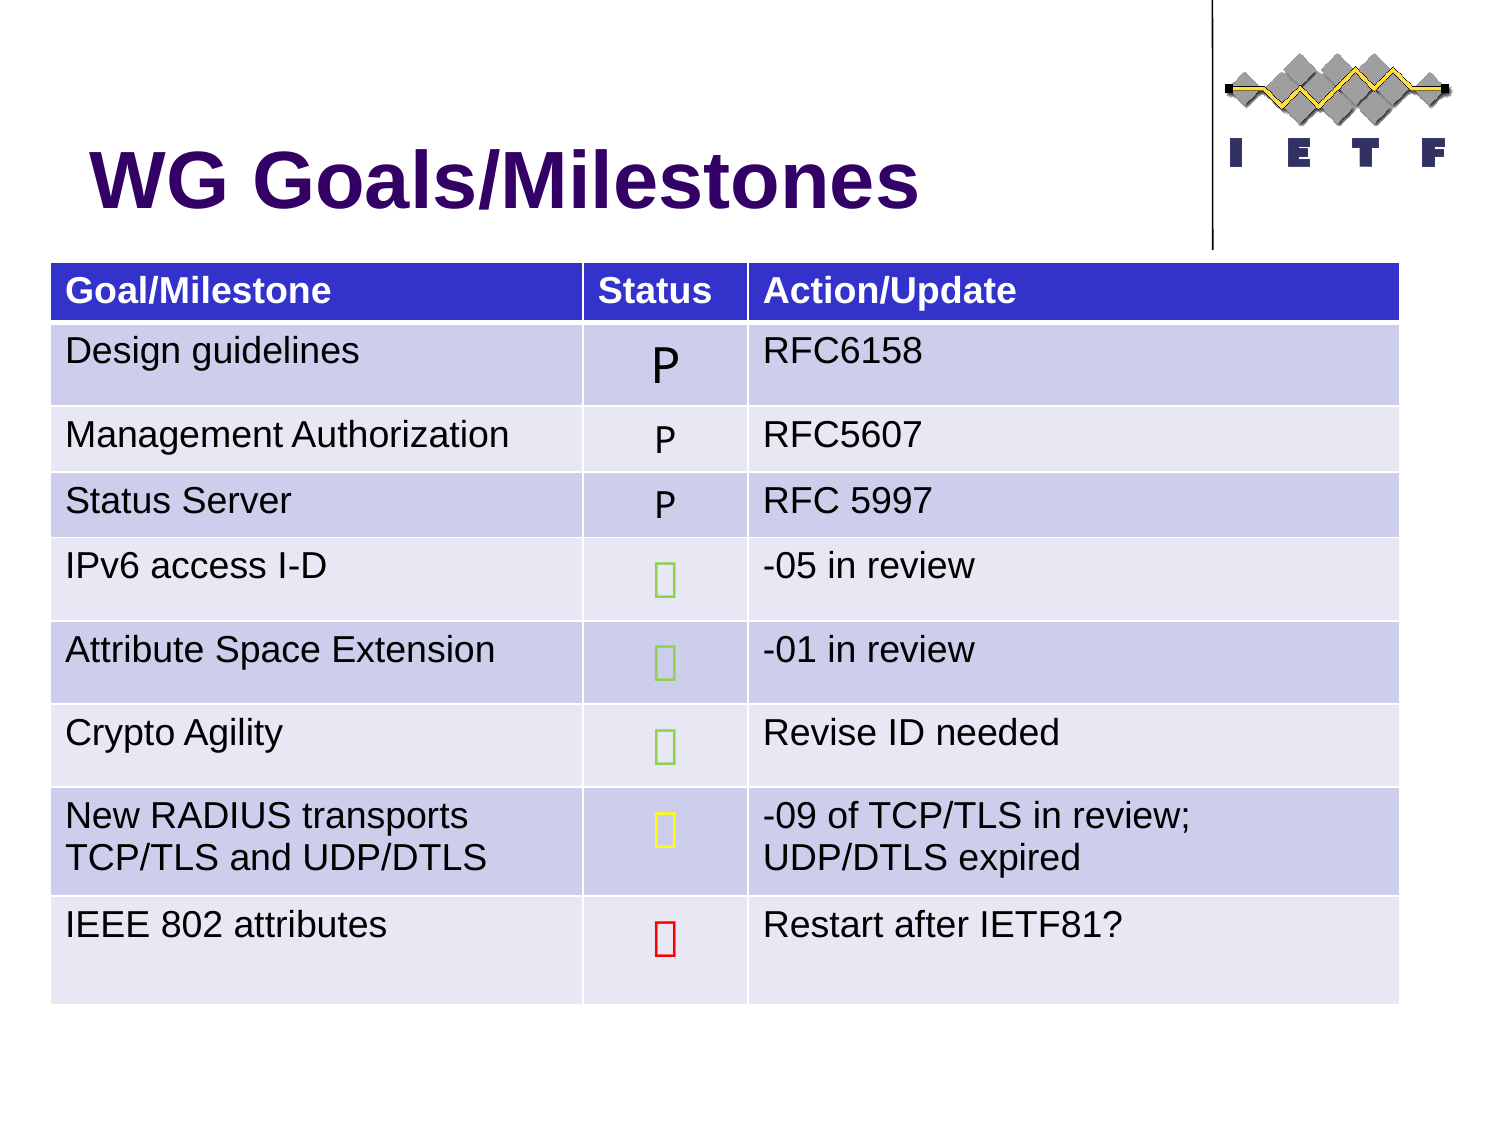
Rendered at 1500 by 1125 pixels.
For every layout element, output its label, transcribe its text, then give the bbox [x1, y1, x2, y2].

table_cell RFC6158 [749, 325, 1399, 405]
table_cell P [584, 407, 747, 471]
table_cell IPv6 access I-D [51, 538, 582, 620]
table_cell IEEE 802 attributes [51, 897, 582, 1004]
table_cell Revise ID needed [749, 705, 1399, 786]
table_cell Management Authorization [51, 407, 582, 471]
table_cell Attribute Space Extension [51, 622, 582, 703]
table_cell P [584, 473, 747, 537]
table_cell Crypto Agility [51, 705, 582, 786]
title WG Goals/Milestones [75, 20, 1200, 233]
table_cell  [584, 705, 747, 786]
table_cell RFC 5997 [749, 473, 1399, 537]
table_cell P [584, 325, 747, 405]
table_cell  [584, 897, 747, 1004]
table_cell New RADIUS transports TCP/TLS and UDP/DTLS [51, 788, 582, 895]
table_header Goal/Milestone [51, 263, 582, 320]
table_cell  [584, 538, 747, 620]
table_cell -09 of TCP/TLS in review; UDP/DTLS expired [749, 788, 1399, 895]
table_cell Status Server [51, 473, 582, 537]
picture [1212, 37, 1463, 181]
table_cell  [584, 788, 747, 895]
table_cell -01 in review [749, 622, 1399, 703]
table_header Status [584, 263, 747, 320]
table_cell -05 in review [749, 538, 1399, 620]
table_cell  [584, 622, 747, 703]
table_cell Restart after IETF81? [749, 897, 1399, 1004]
table_cell RFC5607 [749, 407, 1399, 471]
table_cell Design guidelines [51, 325, 582, 405]
table_header Action/Update [749, 263, 1399, 320]
